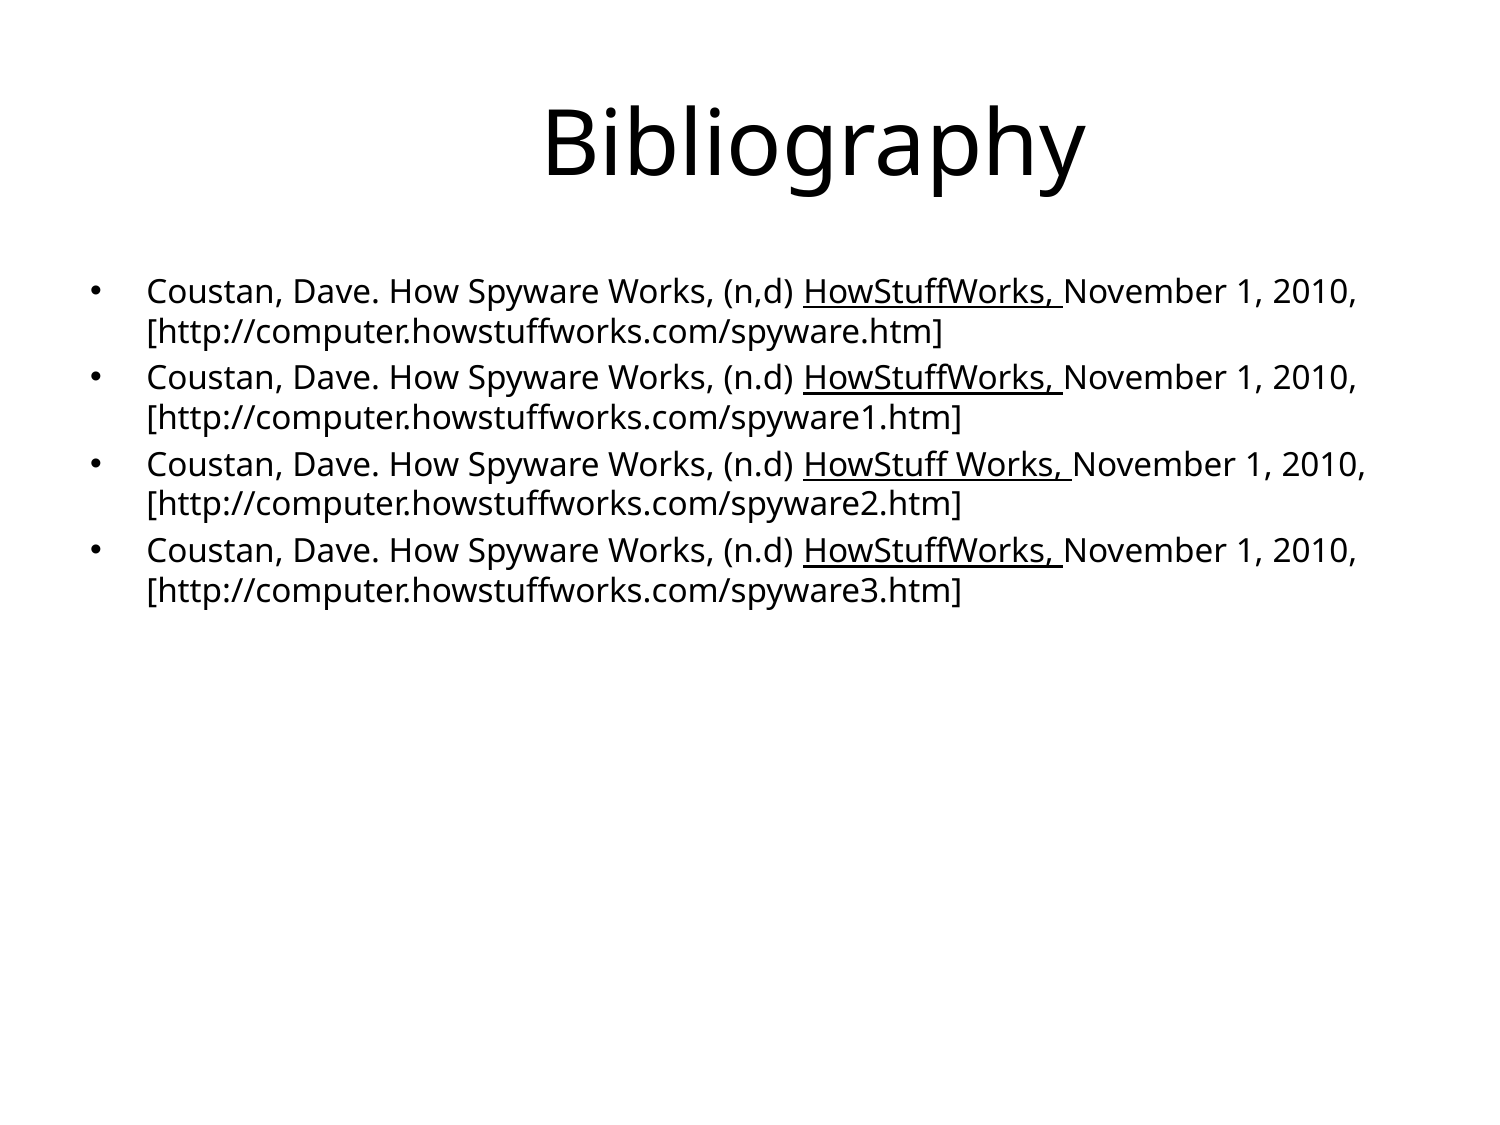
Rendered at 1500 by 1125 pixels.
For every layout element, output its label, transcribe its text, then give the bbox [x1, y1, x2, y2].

list Coustan, Dave. How Spyware Works, (n,d) HowStuffWorks, November 1, 2010, [http://computer.howstuffworks.com/spyware.htm] Coustan, Dave. How Spyware Works, (n.d) HowStuffWorks, November 1, 2010, [http://computer.howstuffworks.com/spyware1.htm] Coustan, Dave. How Spyware Works, (n.d) HowStuff Works, November 1, 2010, [http://computer.howstuffworks.com/spyware2.htm] Coustan, Dave. How Spyware Works, (n.d) HowStuffWorks, November 1, 2010, [http://computer.howstuffworks.com/spyware3.htm] [75, 262, 1425, 1005]
title Bibliography [75, 45, 1425, 233]
